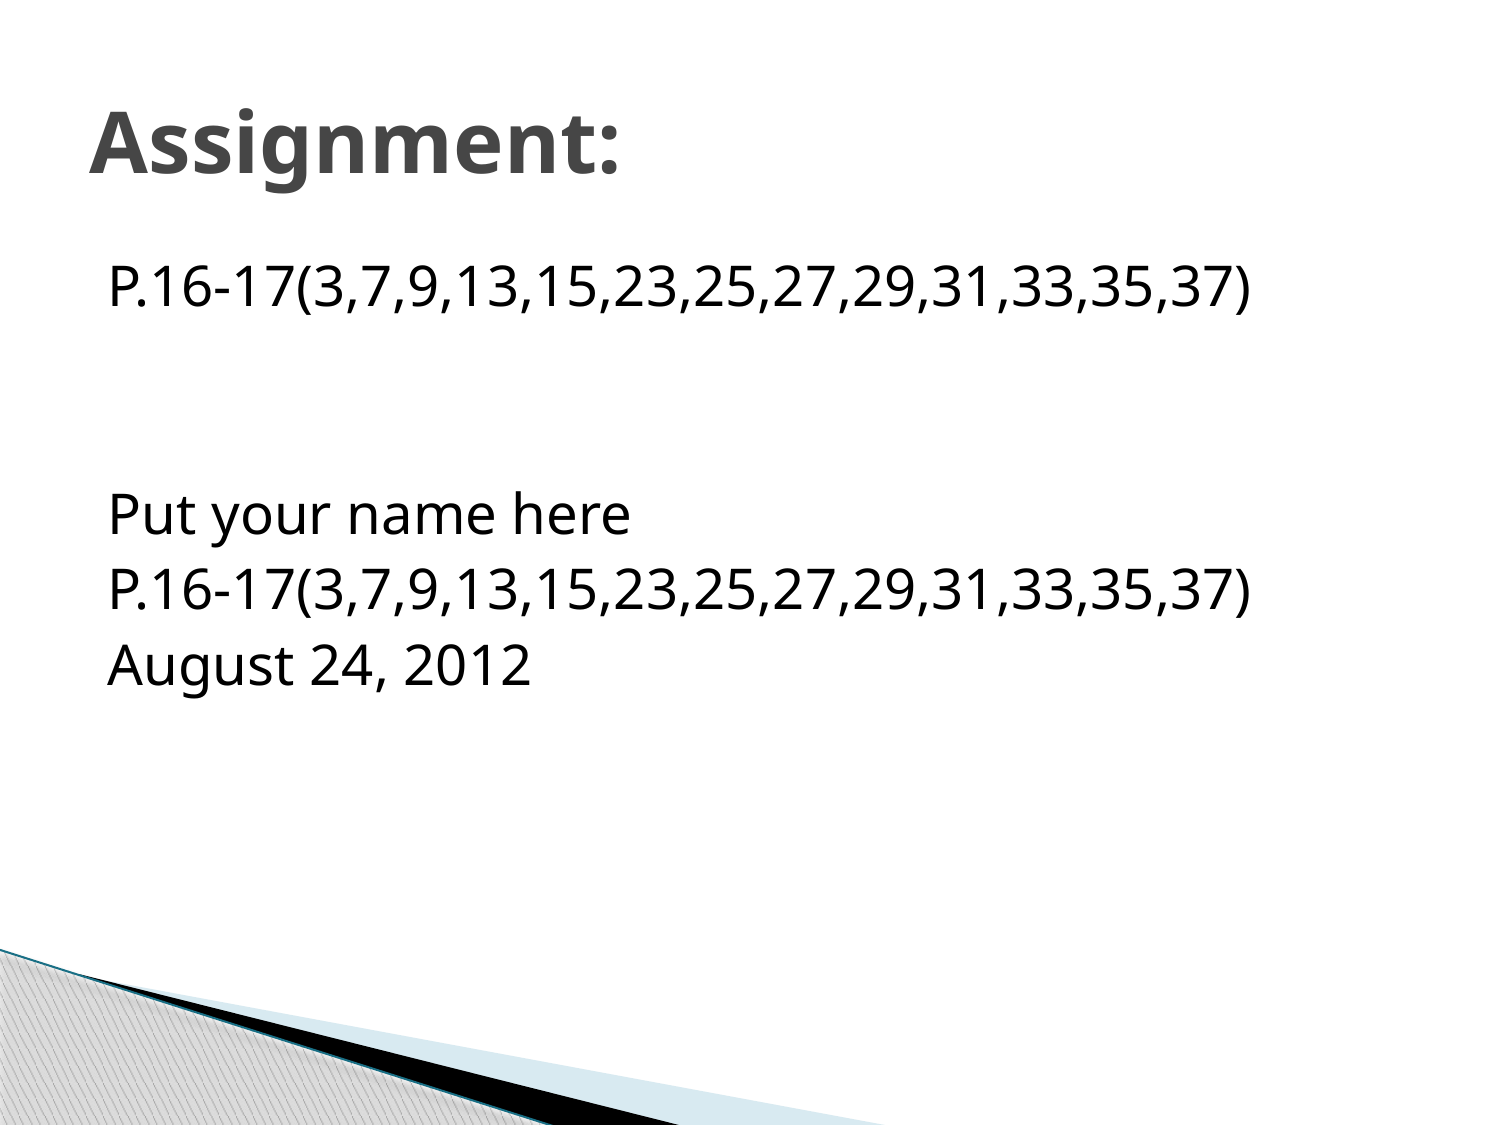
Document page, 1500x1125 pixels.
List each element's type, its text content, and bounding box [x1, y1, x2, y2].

list P.16-17(3,7,9,13,15,23,25,27,29,31,33,35,37) Put your name here P.16-17(3,7,9,13,15,23,25,27,29,31,33,35,37) August 24, 2012 [75, 243, 1425, 986]
title Assignment: [75, 45, 1425, 233]
